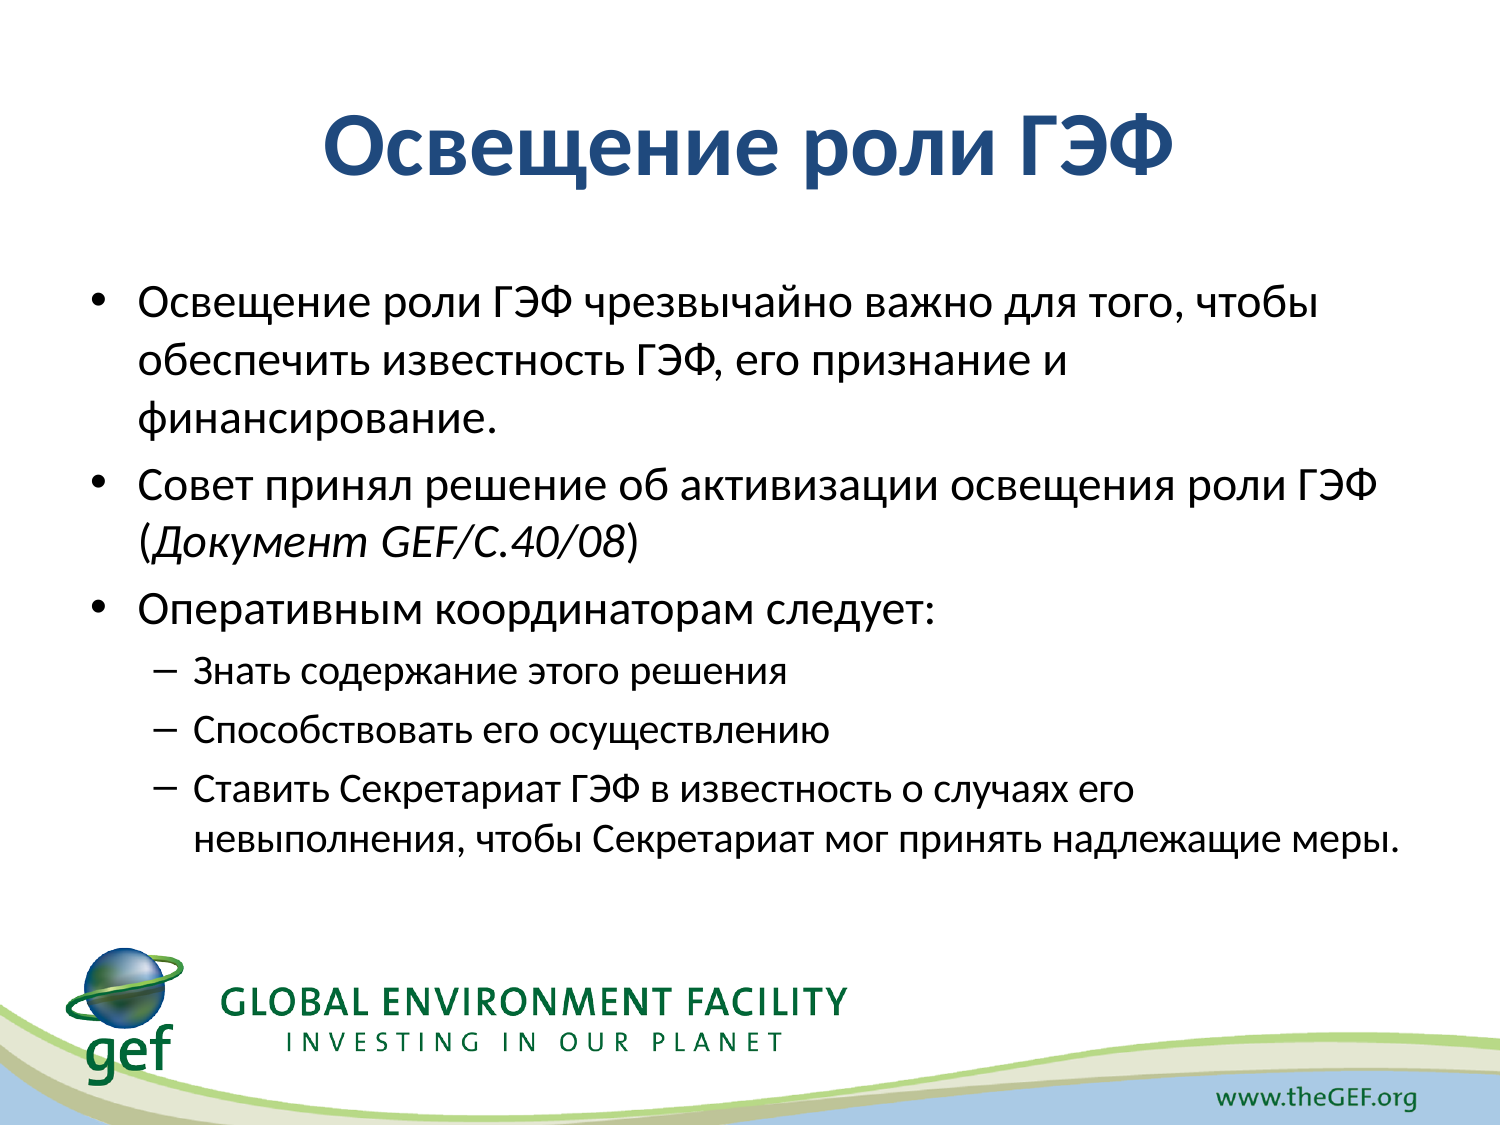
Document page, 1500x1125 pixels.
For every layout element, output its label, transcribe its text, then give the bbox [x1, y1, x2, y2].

title Освещение роли ГЭФ [74, 44, 1426, 233]
list Освещение роли ГЭФ чрезвычайно важно для того, чтобы обеспечить известность ГЭФ, его признание и финансирование. Совет принял решение об активизации освещения роли ГЭФ (Документ GEF/C.40/08) Оперативным координаторам следует: Знать содержание этого решения Способствовать его осуществлению Ставить Секретариат ГЭФ в известность о случаях его невыполнения, чтобы Секретариат мог принять надлежащие меры. [74, 262, 1426, 926]
picture [0, 920, 1500, 1125]
